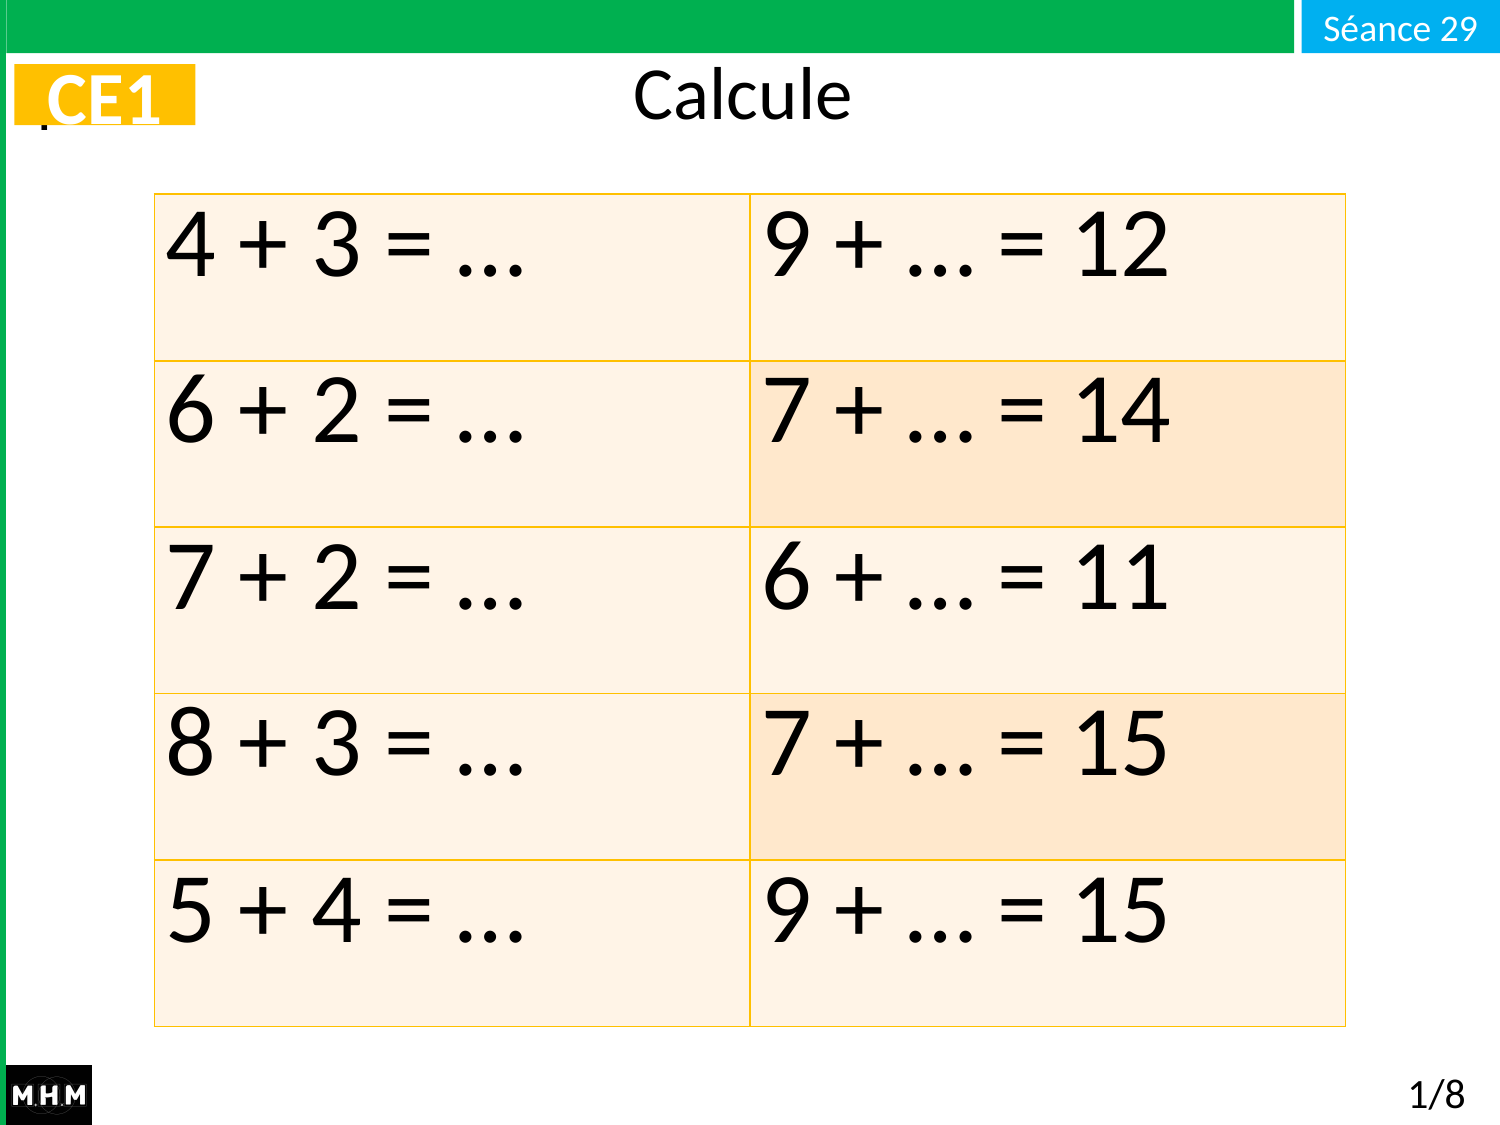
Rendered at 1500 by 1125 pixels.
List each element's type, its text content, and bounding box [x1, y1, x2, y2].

table_cell 9 + … = 15 [751, 861, 1345, 1026]
table_cell 7 + … = 14 [751, 362, 1345, 526]
list 1/8 [1373, 1064, 1500, 1125]
text_box Calcule [618, 37, 1098, 142]
table_header 9 + … = 12 [751, 195, 1345, 360]
table_cell 7 + 2 = … [155, 528, 749, 693]
table_cell 5 + 4 = … [155, 861, 749, 1026]
table_cell 6 + 2 = … [155, 362, 749, 526]
table_header 4 + 3 = … [155, 195, 749, 360]
table_cell 6 + … = 11 [751, 528, 1345, 693]
table_cell 8 + 3 = … [155, 694, 749, 859]
table_cell 7 + … = 15 [751, 694, 1345, 859]
picture [6, 1065, 92, 1125]
text_box CE1 [13, 63, 196, 126]
